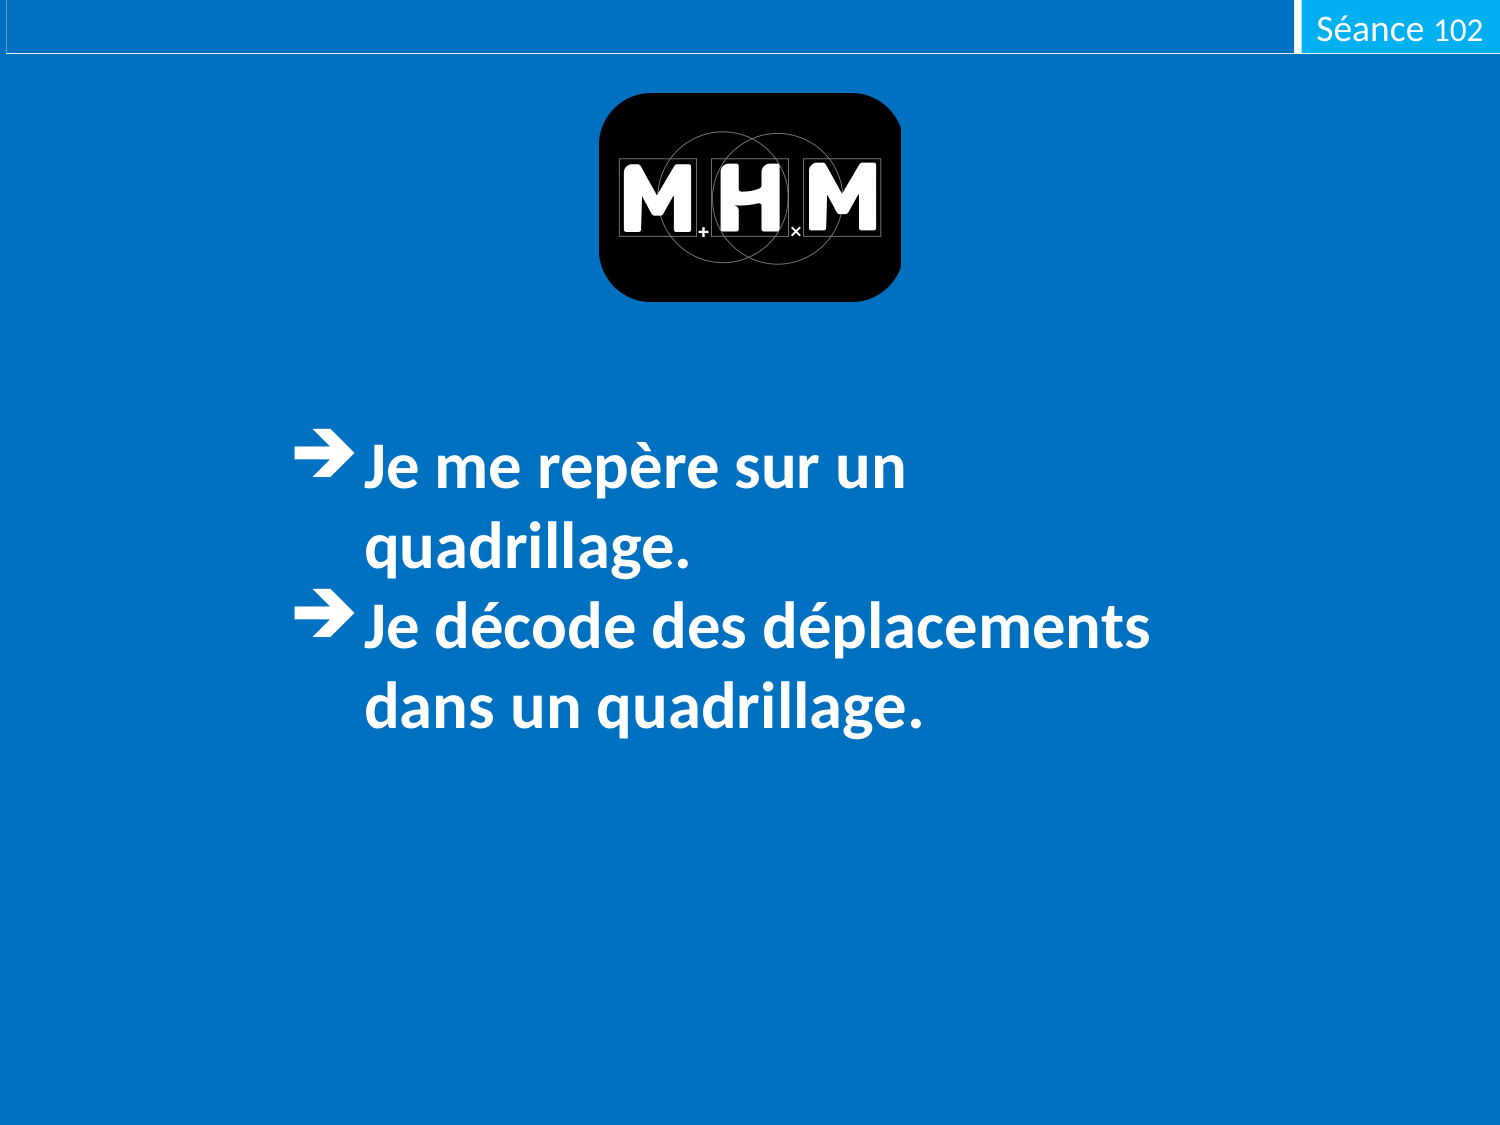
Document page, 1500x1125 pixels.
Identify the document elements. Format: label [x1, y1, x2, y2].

text_box [0, 54, 1500, 1125]
